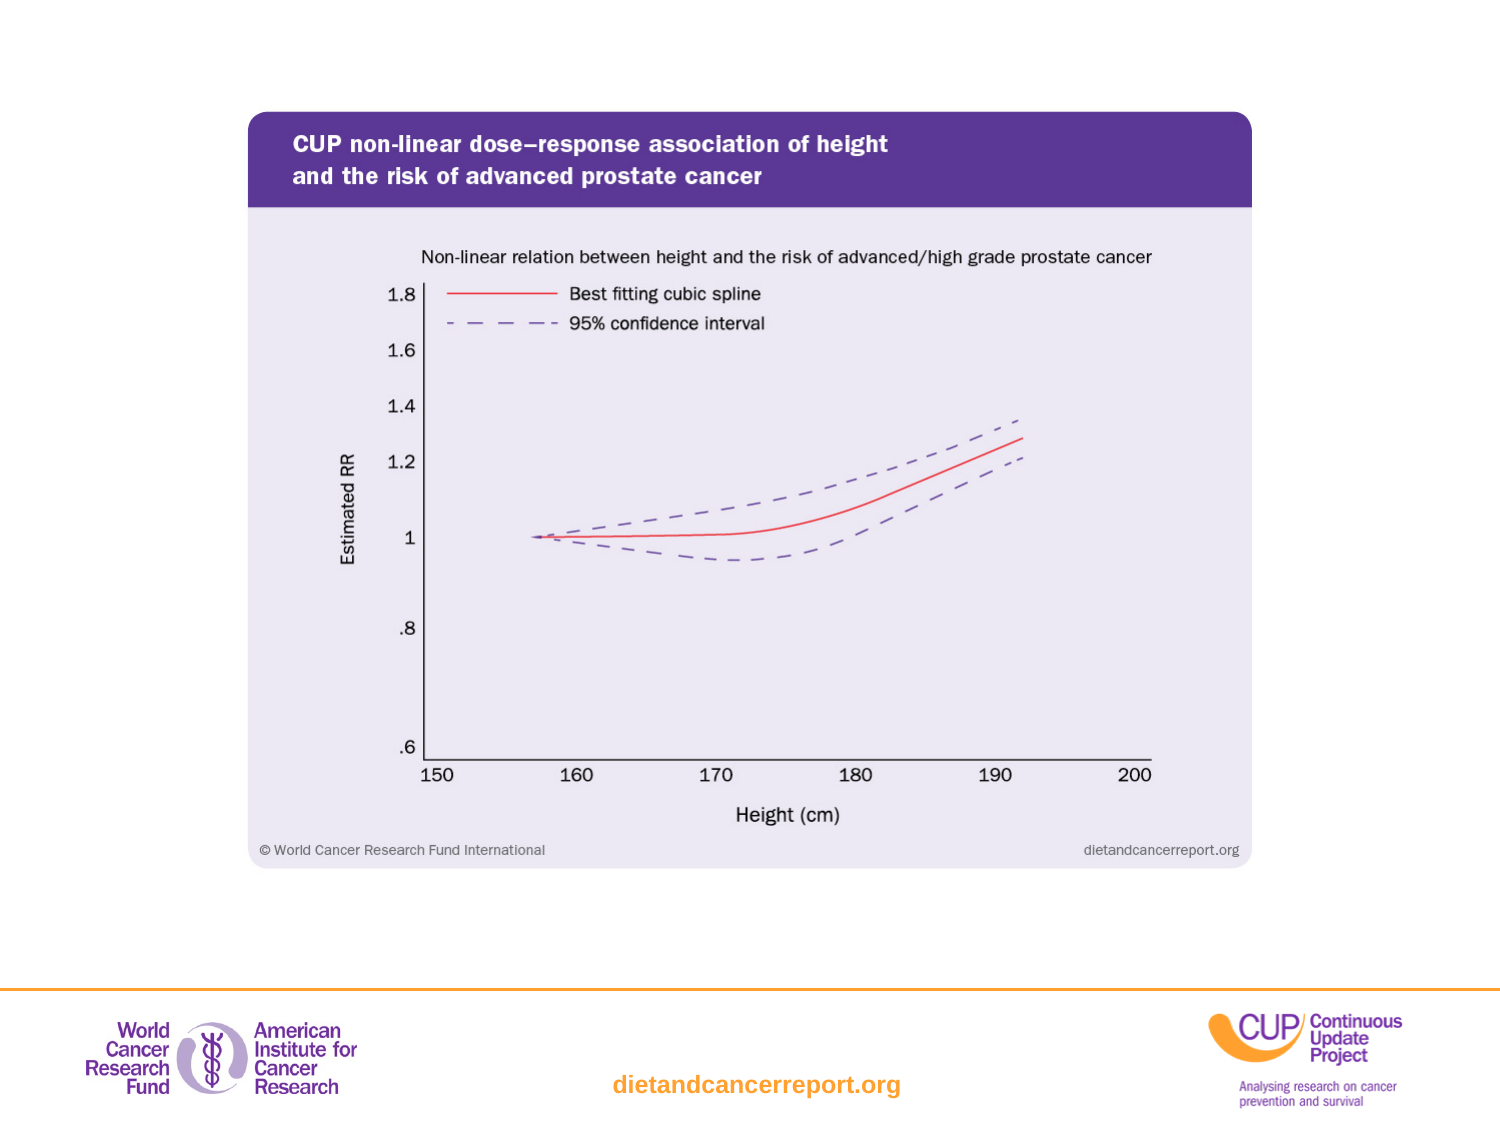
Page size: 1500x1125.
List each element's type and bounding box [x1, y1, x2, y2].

picture [86, 1022, 357, 1094]
picture [218, 81, 1282, 898]
picture [1207, 1013, 1403, 1109]
